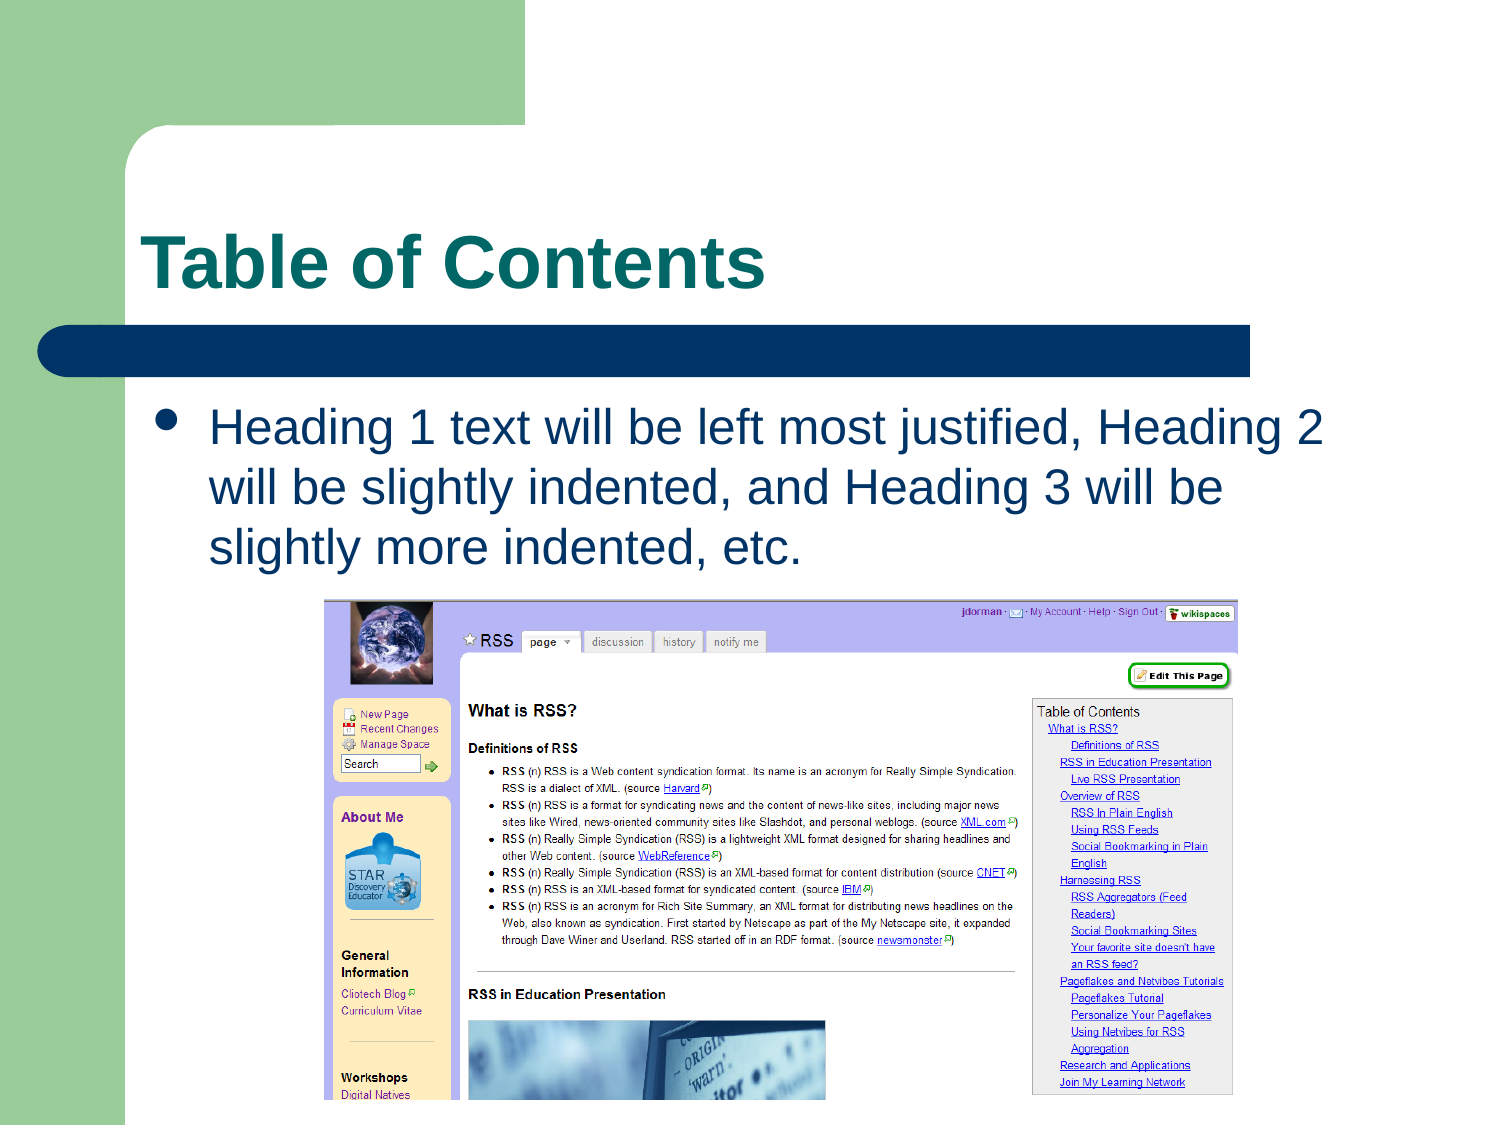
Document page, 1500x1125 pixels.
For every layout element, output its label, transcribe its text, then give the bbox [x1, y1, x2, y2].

list Heading 1 text will be left most justified, Heading 2 will be slightly indented, and Heading 3 will be slightly more indented, etc. [137, 387, 1400, 999]
title Table of Contents [124, 124, 1426, 313]
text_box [324, 599, 1238, 1101]
